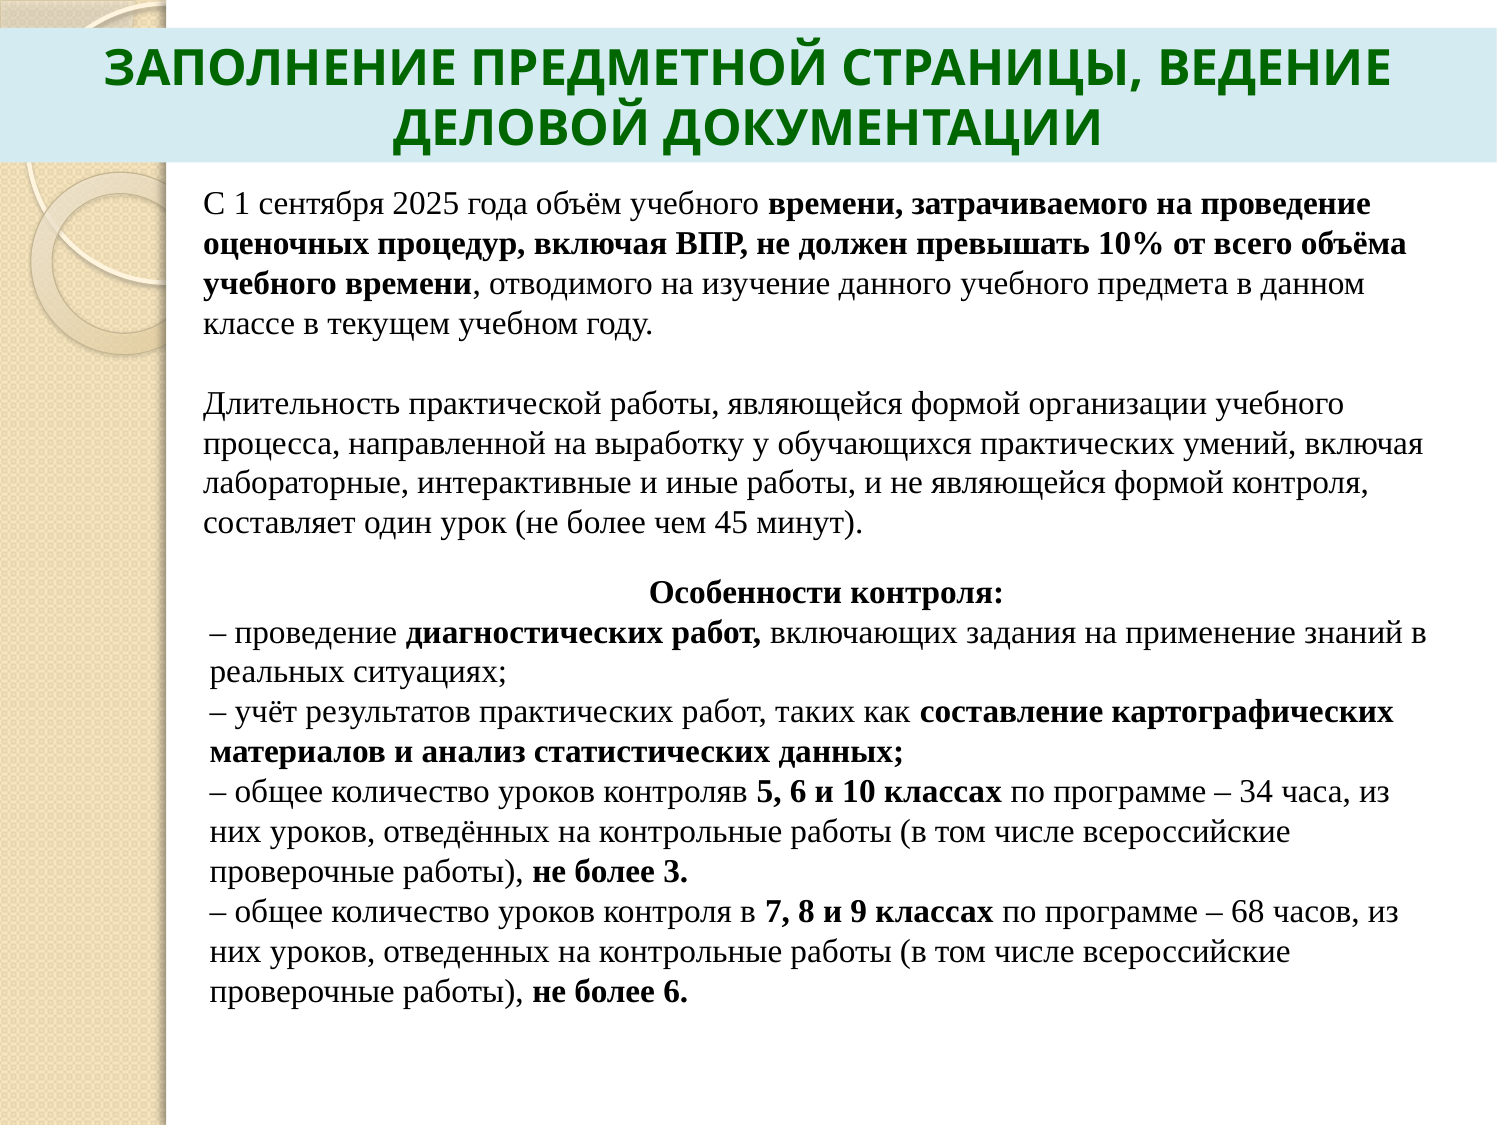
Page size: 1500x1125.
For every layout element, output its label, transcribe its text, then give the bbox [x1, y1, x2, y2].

text_box Особенности контроля: – проведение диагностических работ, включающих задания на применение знаний в реальных ситуациях; – учёт результатов практических работ, таких как составление картографических материалов и анализ статистических данных; – общее количество уроков контроляв 5, 6 и 10 классах по программе – 34 часа, из них уроков, отведённых на контрольные работы (в том числе всероссийские проверочные работы), не более 3. – общее количество уроков контроля в 7, 8 и 9 классах по программе – 68 часов, из них уроков, отведенных на контрольные работы (в том числе всероссийские проверочные работы), не более 6. [194, 562, 1459, 1057]
text_box ЗАПОЛНЕНИЕ ПРЕДМЕТНОЙ СТРАНИЦЫ, ВЕДЕНИЕ ДЕЛОВОЙ ДОКУМЕНТАЦИИ [0, 27, 1497, 163]
text_box С 1 сентября 2025 года объём учебного времени, затрачиваемого на проведение оценочных процедур, включая ВПР, не должен превышать 10% от всего объёма учебного времени, отводимого на изучение данного учебного предмета в данном классе в текущем учебном году. Длительность практической работы, являющейся формой организации учебного процесса, направленной на выработку у обучающихся практических умений, включая лабораторные, интерактивные и иные работы, и не являющейся формой контроля, составляет один урок (не более чем 45 минут). [188, 173, 1464, 548]
